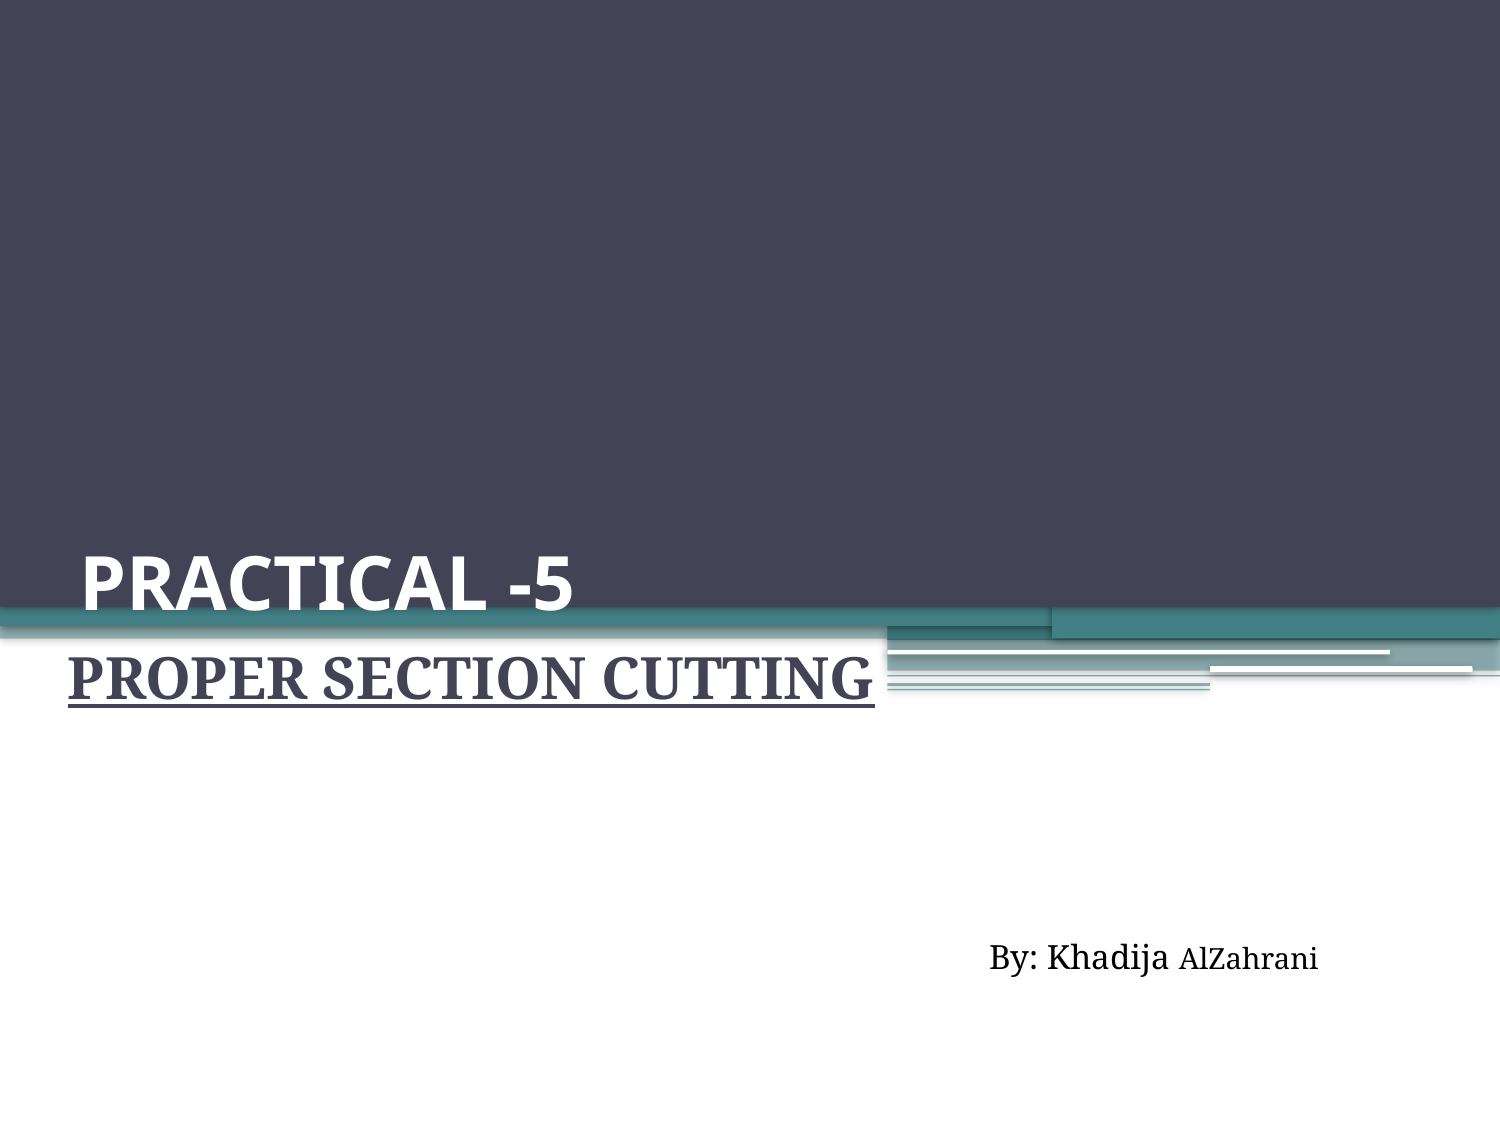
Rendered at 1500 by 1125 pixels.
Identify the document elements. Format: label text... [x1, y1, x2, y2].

subtitle PROPER SECTION CUTTING [53, 633, 939, 858]
title PRACTICAL -5 [64, 479, 717, 633]
text_box By: Khadija AlZahrani [974, 928, 1447, 984]
